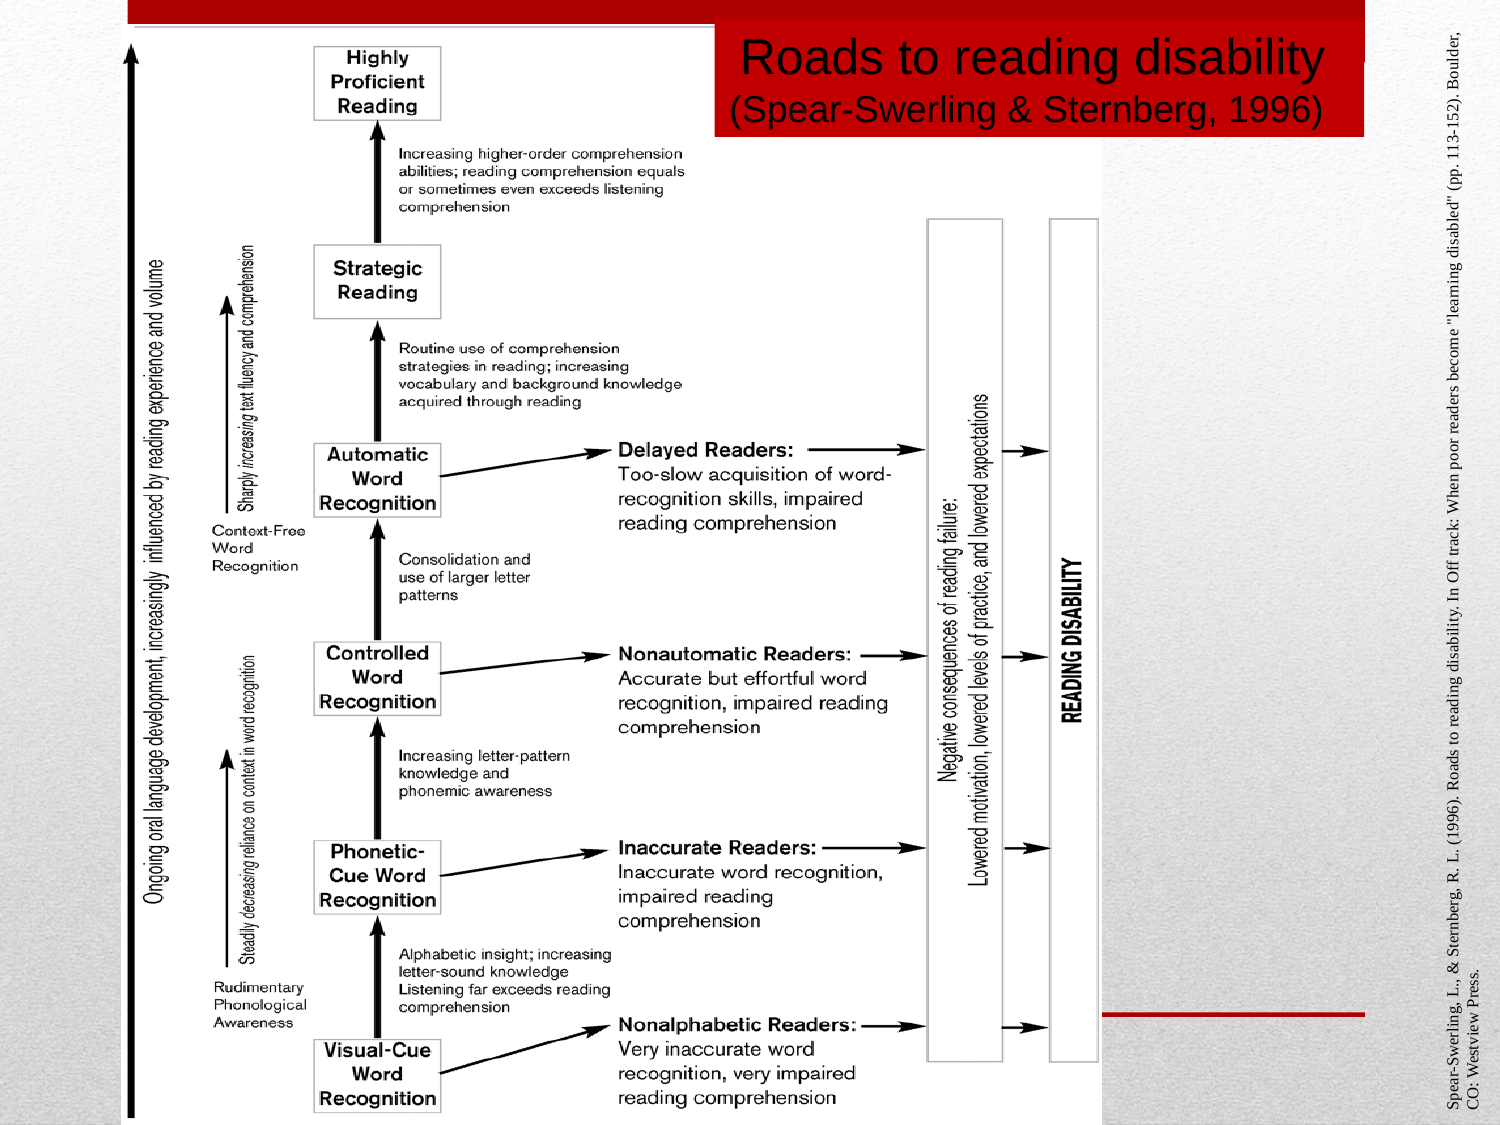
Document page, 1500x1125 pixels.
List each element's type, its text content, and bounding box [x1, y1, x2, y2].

picture [120, 23, 1103, 1125]
text_box Spear-Swerling, L., & Sternberg, R. L. (1996). Roads to reading disability. In Off track: When poor readers become "learning disabled" (pp. 113-152). Boulder, CO: Westview Press. [1434, 0, 1489, 1125]
text_box Roads to reading disability (Spear-Swerling & Sternberg, 1996) [714, 17, 1365, 137]
